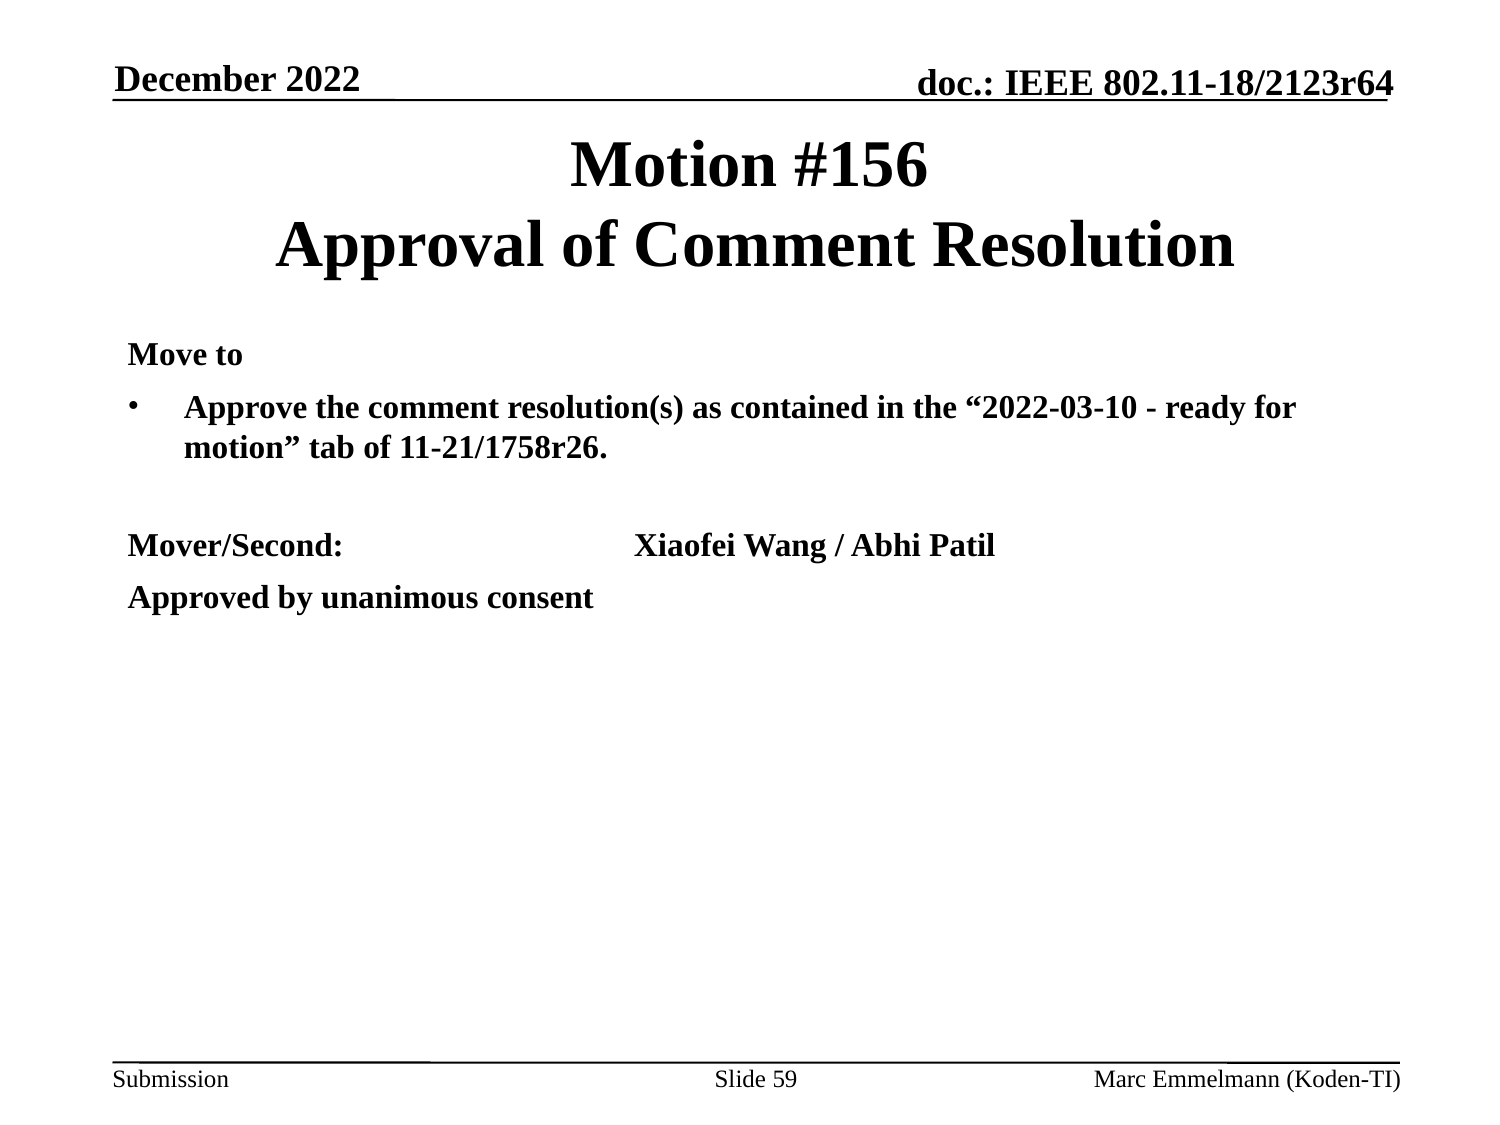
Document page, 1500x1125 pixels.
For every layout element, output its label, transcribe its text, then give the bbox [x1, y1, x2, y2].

list Move to Approve the comment resolution(s) as contained in the “2022-03-10 - ready for motion” tab of 11-21/1758r26. Mover/Second: Xiaofei Wang / Abhi Patil Approved by unanimous consent [112, 324, 1388, 1000]
slide_number Slide 59 [712, 1061, 800, 1123]
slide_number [114, 54, 423, 100]
footer Marc Emmelmann (Koden-TI) [878, 1061, 1402, 1093]
title Motion #156 Approval of Comment Resolution [112, 112, 1388, 288]
